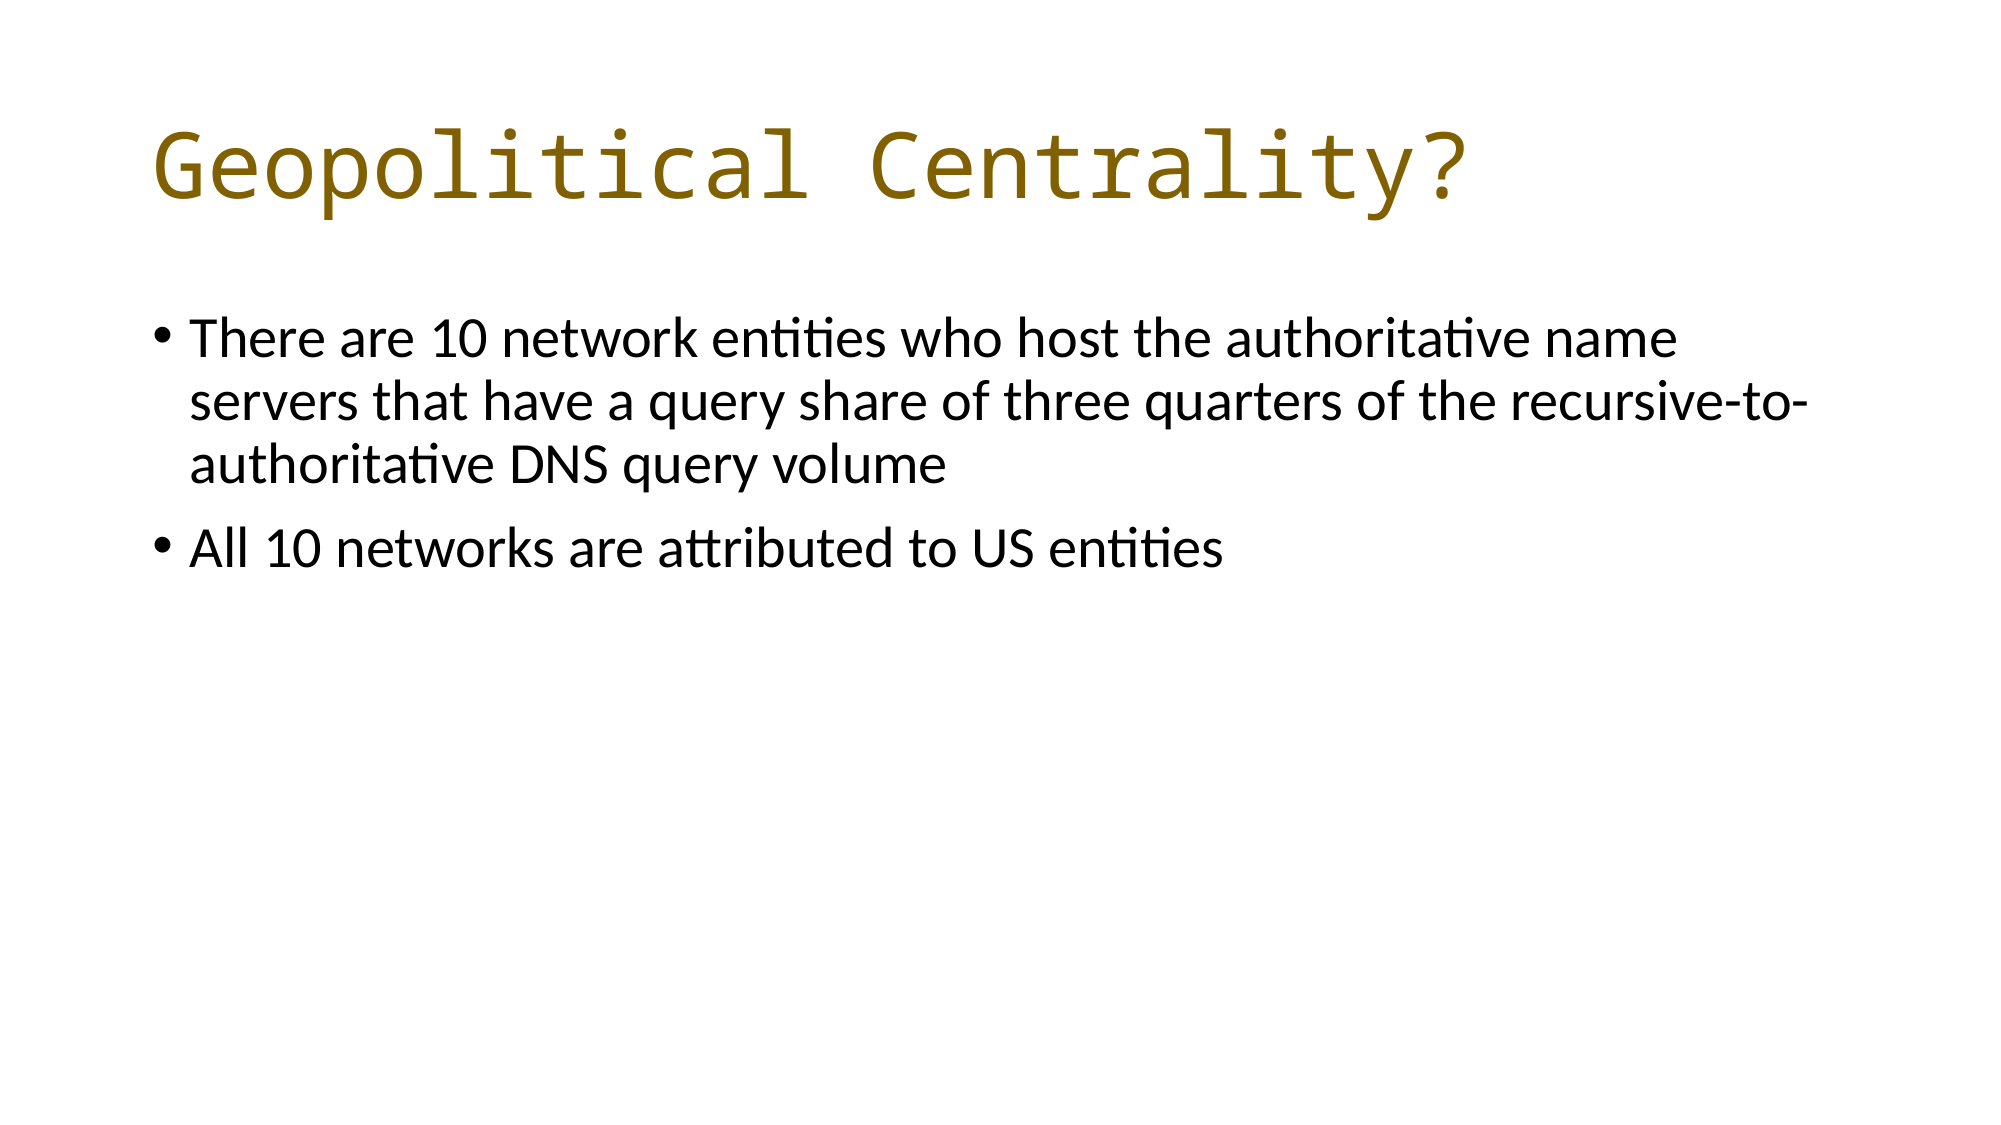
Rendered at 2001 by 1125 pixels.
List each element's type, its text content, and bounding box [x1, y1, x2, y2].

list There are 10 network entities who host the authoritative name servers that have a query share of three quarters of the recursive-to-authoritative DNS query volume All 10 networks are attributed to US entities [137, 299, 1863, 1014]
title Geopolitical Centrality? [137, 59, 1863, 278]
